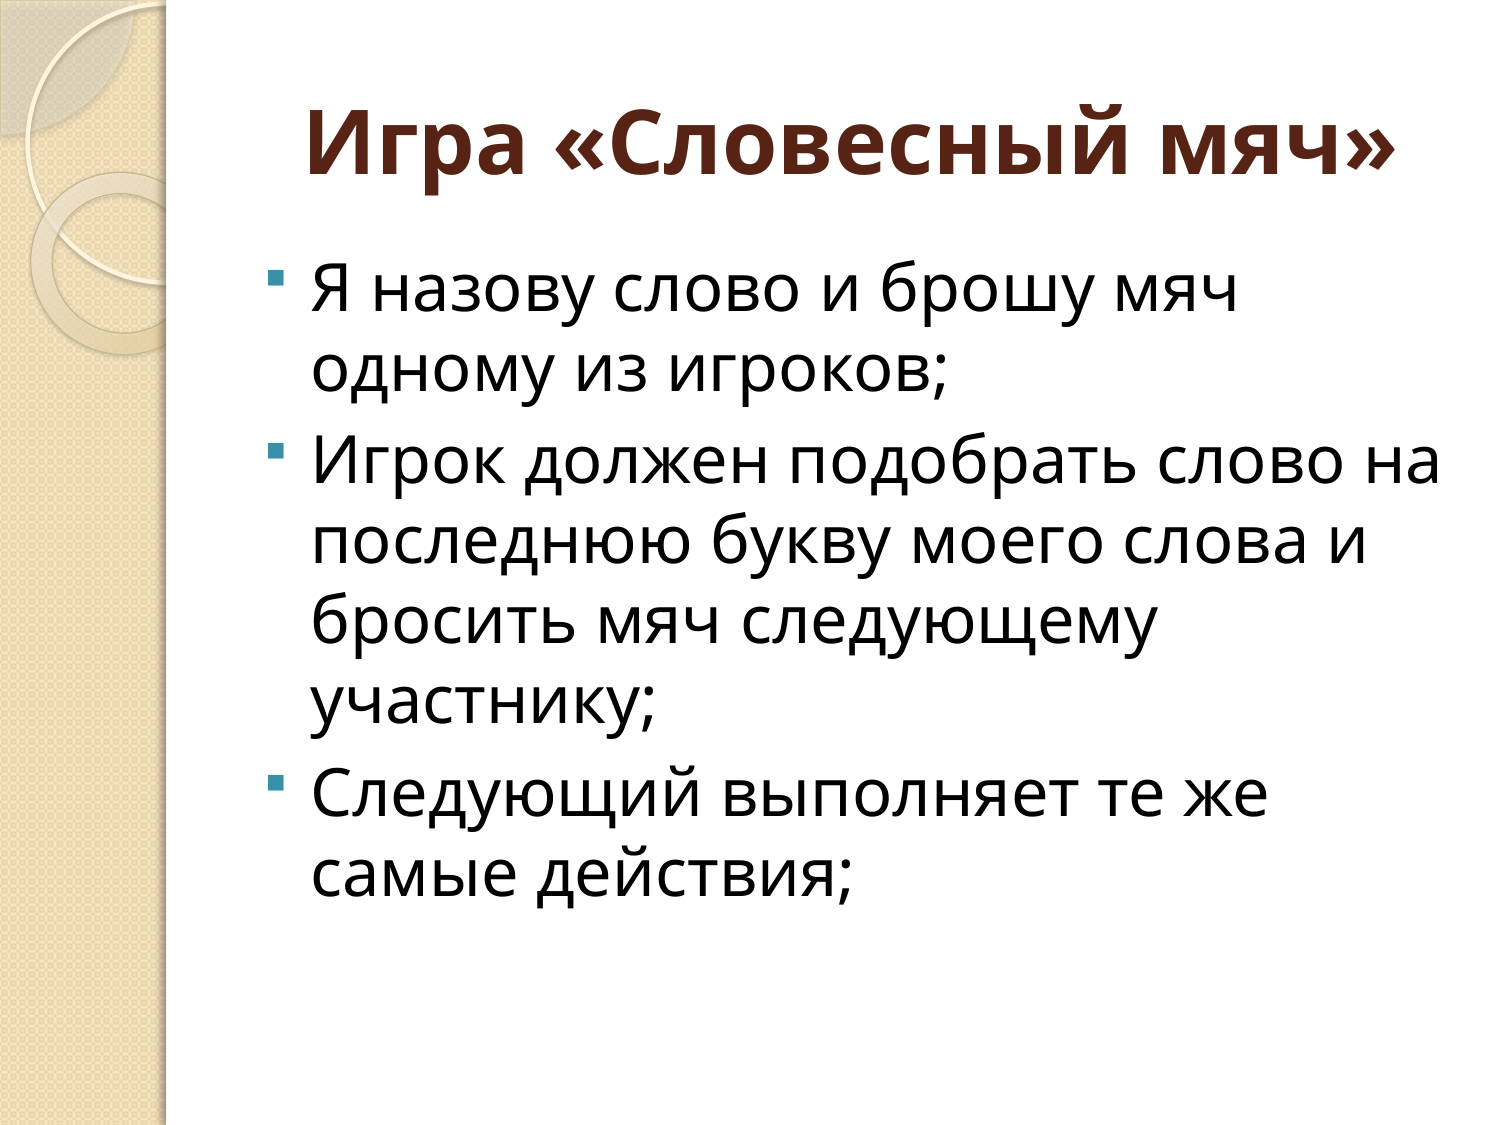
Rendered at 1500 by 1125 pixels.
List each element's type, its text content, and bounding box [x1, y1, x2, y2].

title Игра «Словесный мяч» [235, 45, 1466, 233]
list Я назову слово и брошу мяч одному из игроков; Игрок должен подобрать слово на последнюю букву моего слова и бросить мяч следующему участнику; Следующий выполняет те же самые действия; [235, 237, 1466, 1025]
